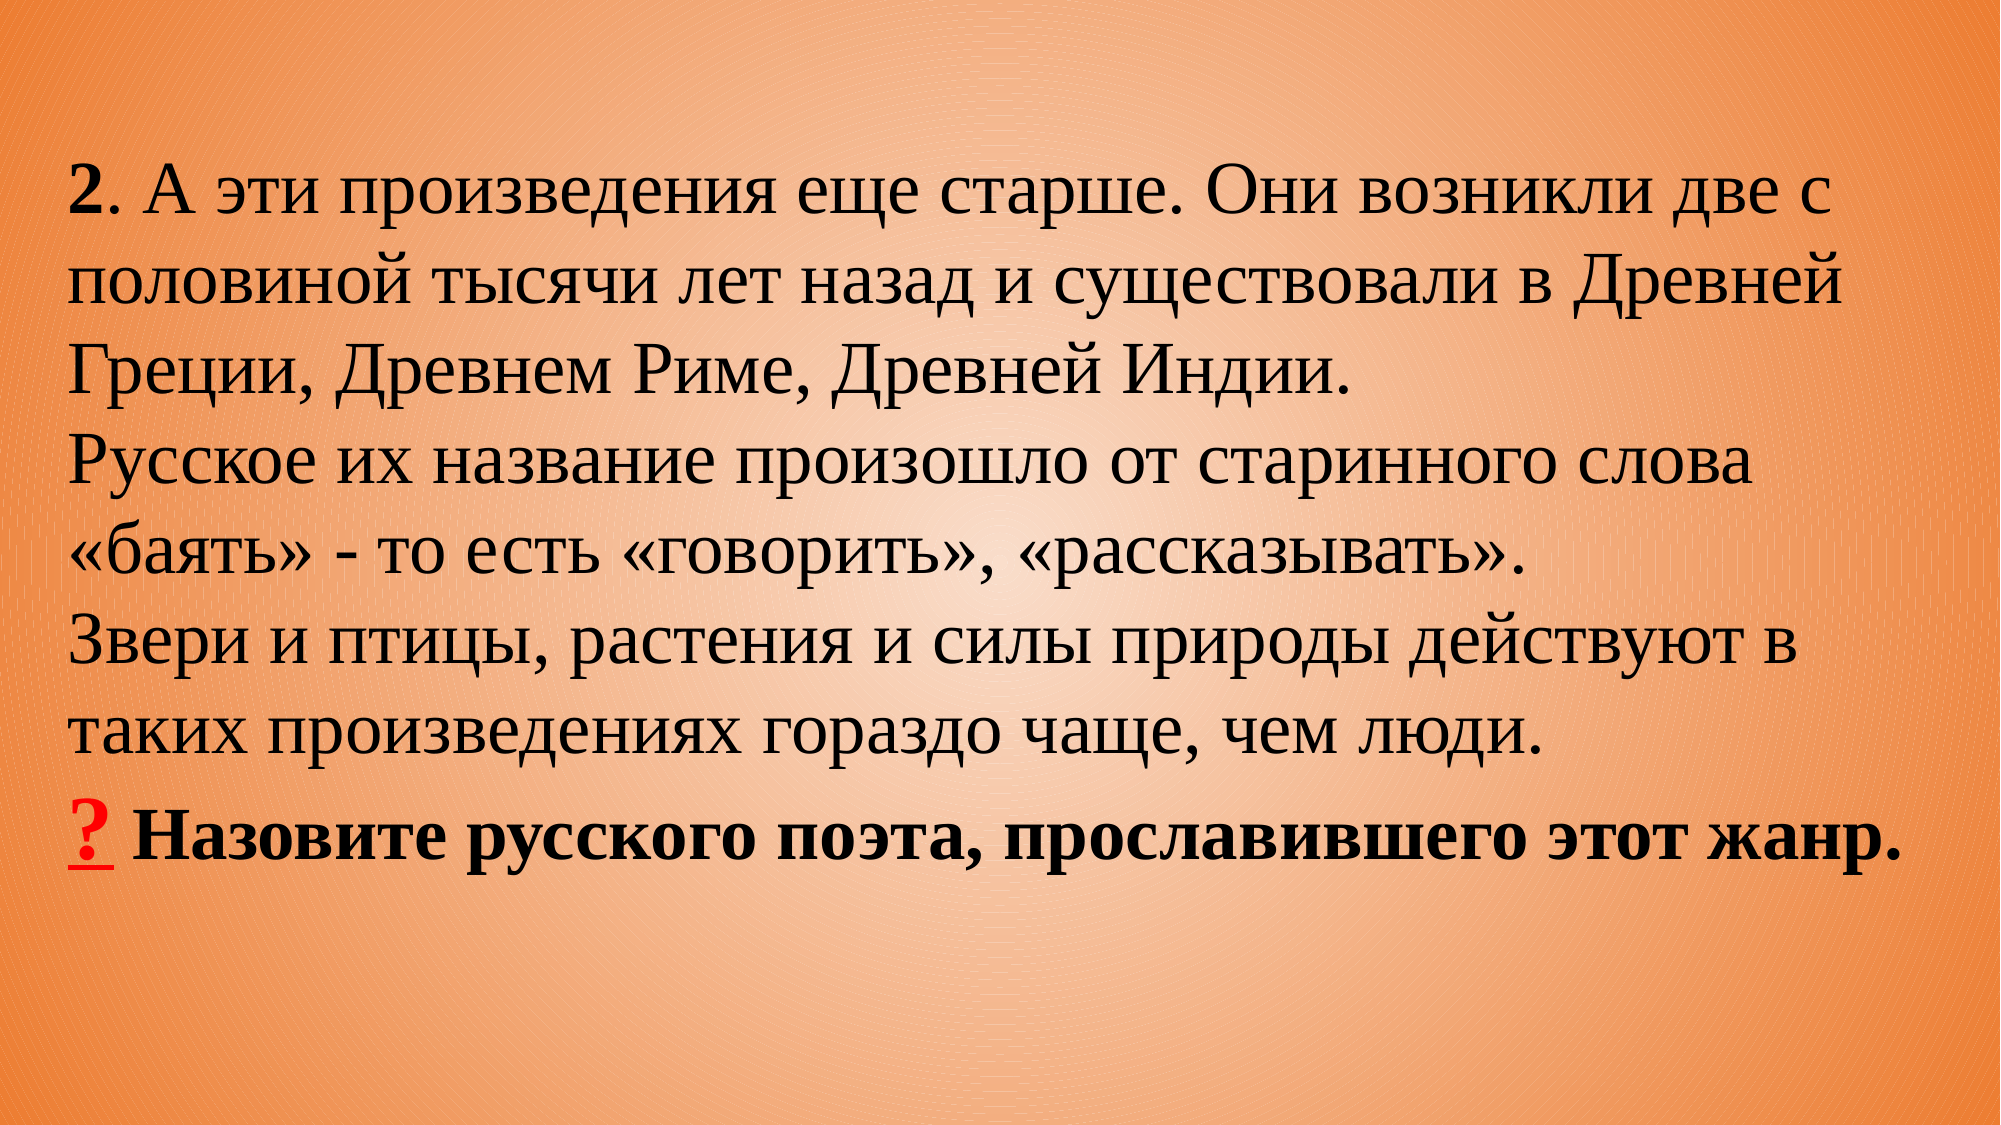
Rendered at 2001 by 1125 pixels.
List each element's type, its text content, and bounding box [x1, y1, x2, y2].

text_box 2. А эти произведения еще старше. Они возникли две с половиной тысячи лет назад и существовали в Древней Греции, Древнем Риме, Древней Индии. Русское их название произошло от старинного слова «баять» - то есть «говорить», «рассказывать». Звери и птицы, растения и силы природы действуют в таких произведениях гораздо чаще, чем люди. ? Назовите русского поэта, прославившего этот жанр. [53, 130, 1951, 886]
